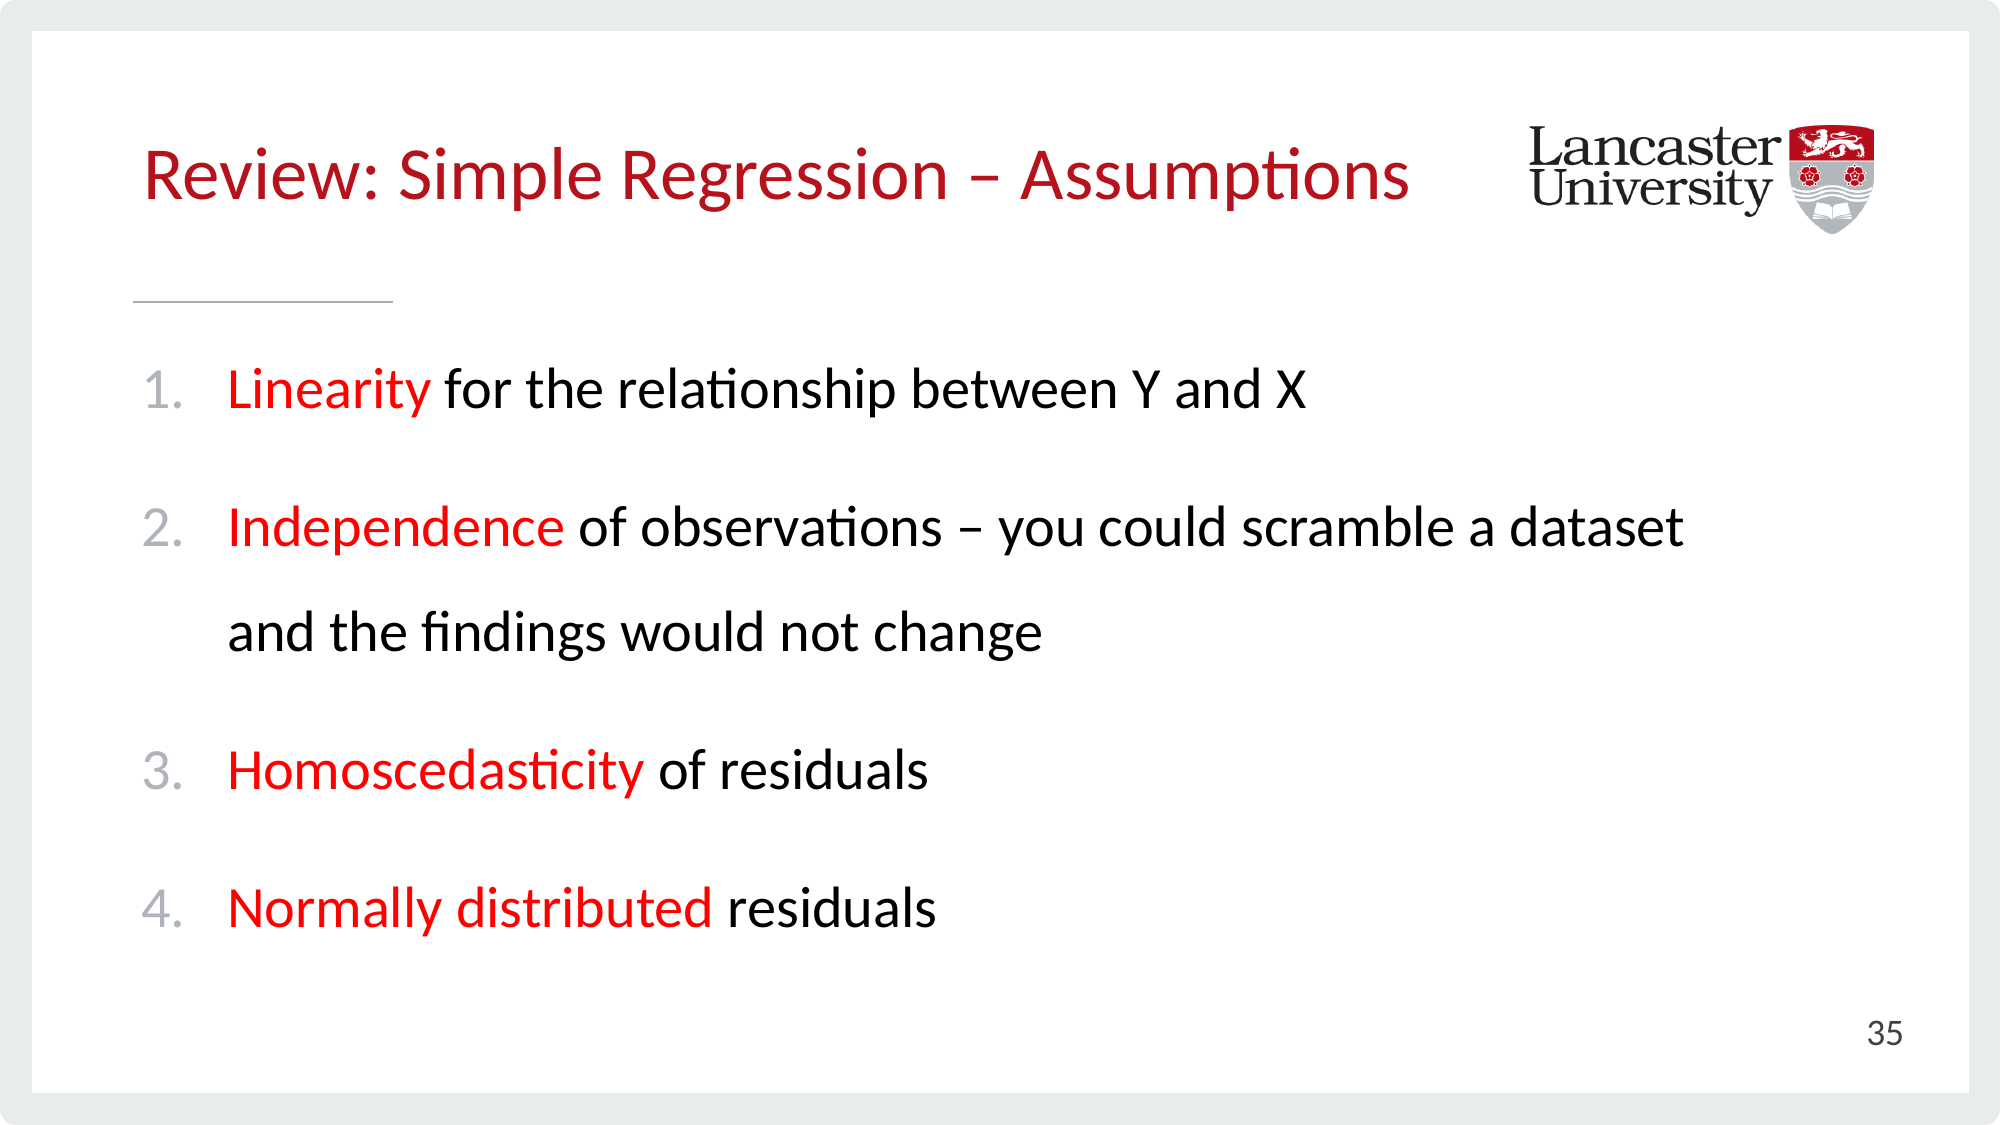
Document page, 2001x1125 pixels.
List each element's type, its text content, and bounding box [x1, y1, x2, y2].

list Linearity for the relationship between Y and X Independence of observations – you could scramble a dataset and the findings would not change Homoscedasticity of residuals Normally distributed residuals [126, 307, 1797, 1014]
title Review: Simple Regression – Assumptions [128, 78, 1448, 279]
slide_number 35 [1468, 1001, 1919, 1061]
